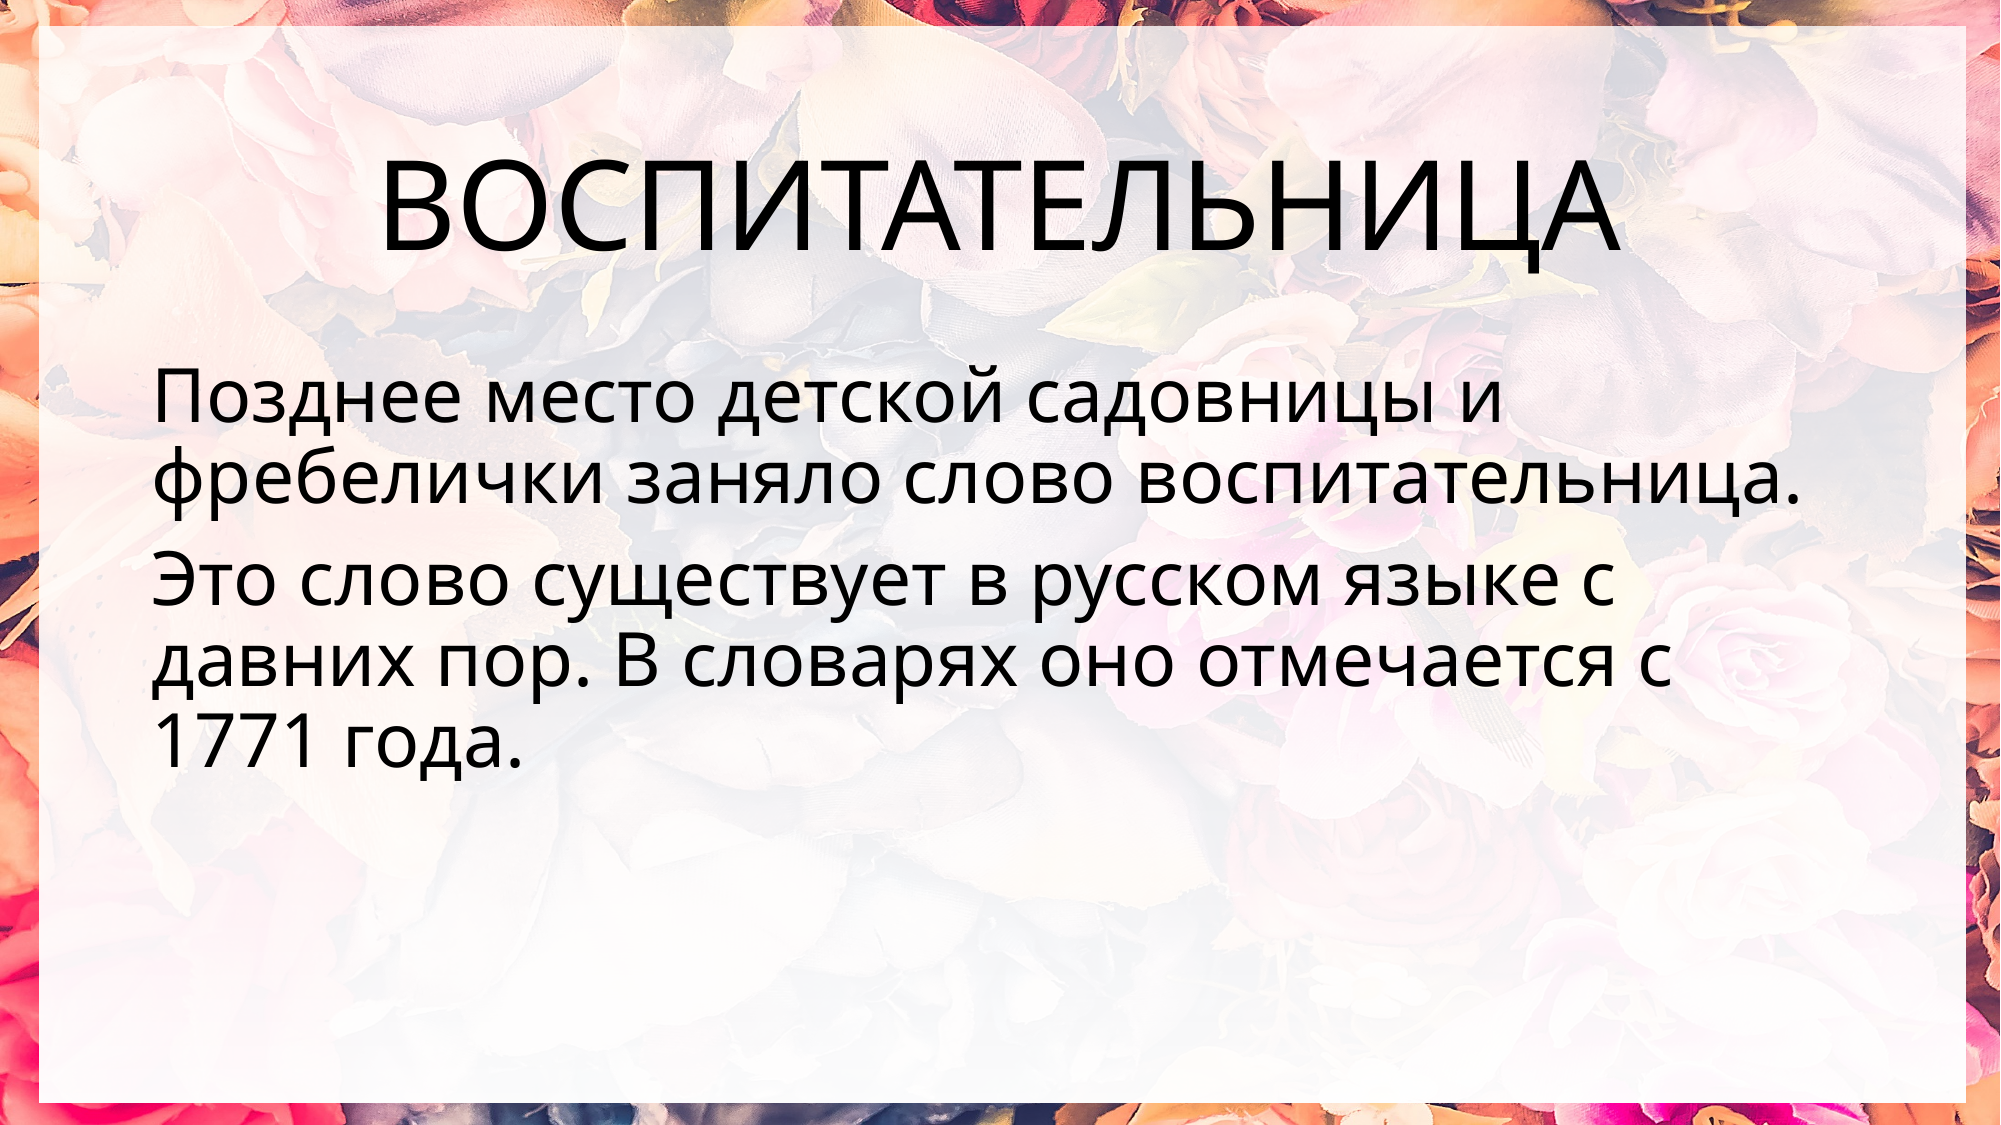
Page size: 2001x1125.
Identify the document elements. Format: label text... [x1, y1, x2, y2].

picture [0, 0, 2000, 1125]
list Позднее место детской садовницы и фребелички заняло слово воспитательница. Это слово существует в русском языке с давних пор. В словарях оно отмечается с 1771 года. [136, 350, 1862, 855]
title ВОСПИТАТЕЛЬНИЦА [136, 90, 1862, 285]
